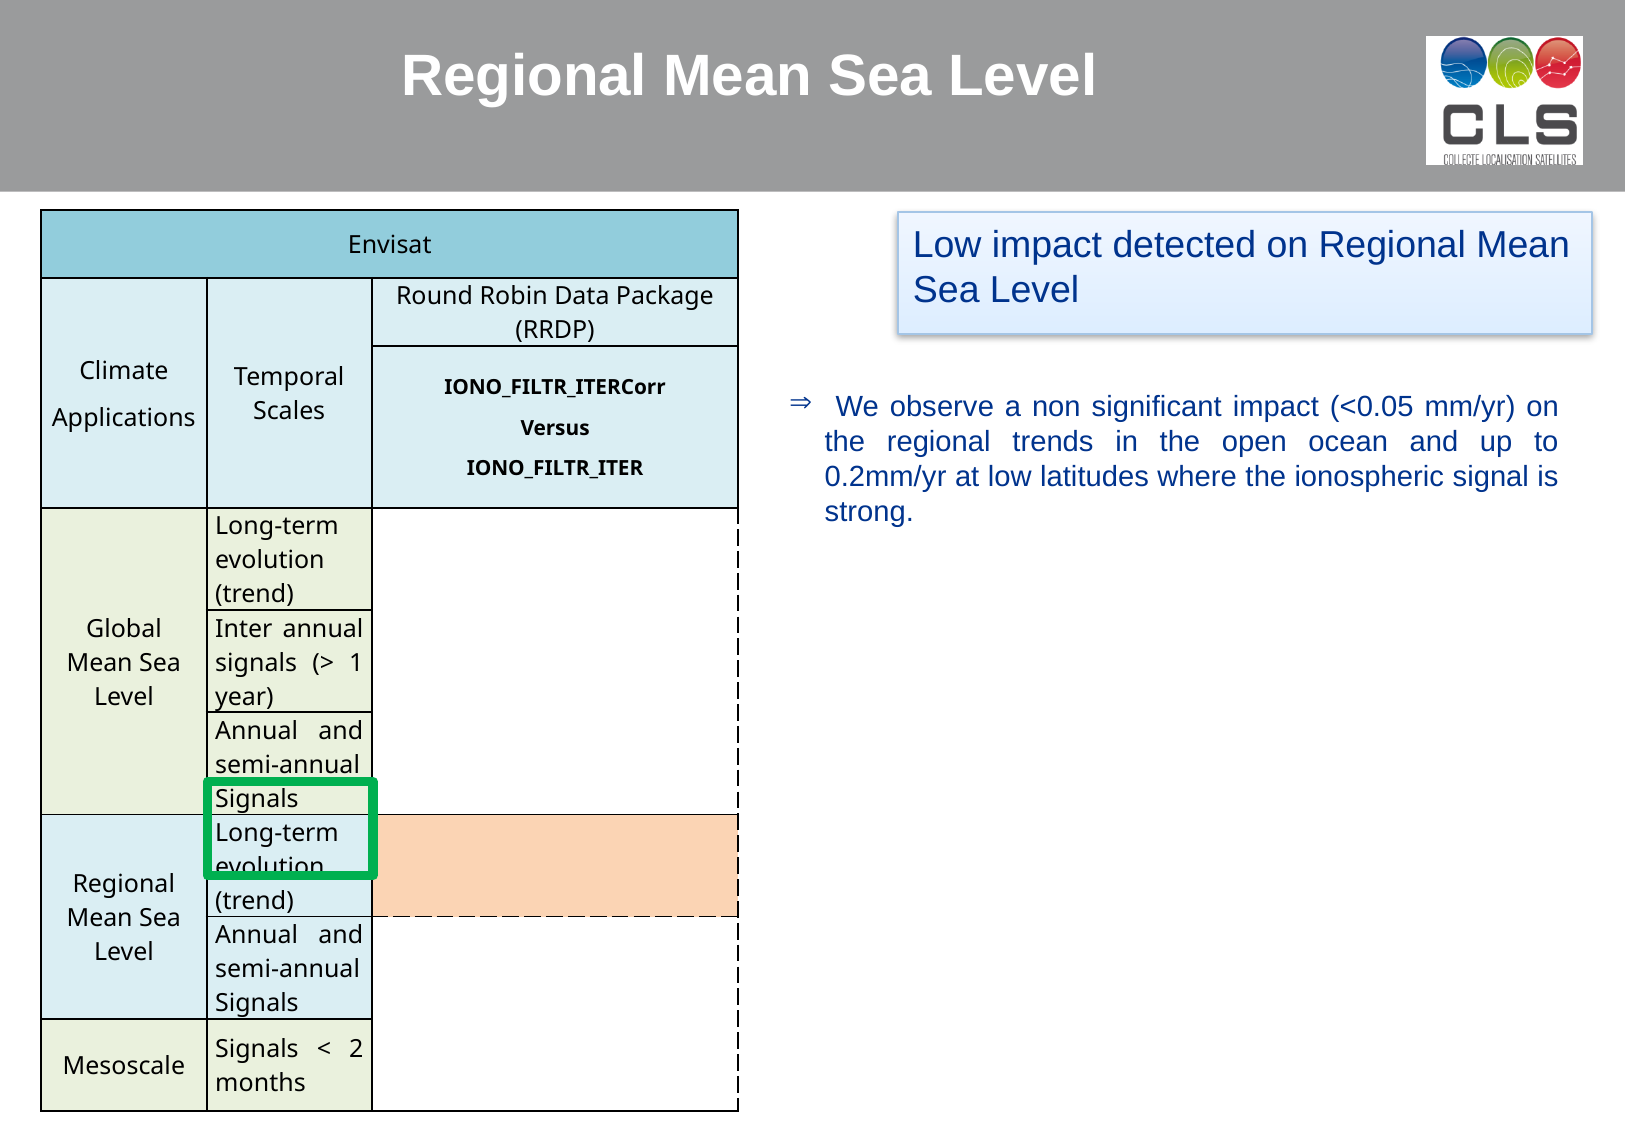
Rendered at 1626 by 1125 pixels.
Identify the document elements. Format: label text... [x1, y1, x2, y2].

table_cell Long-term evolution (trend) [208, 509, 371, 609]
table_cell Temporal Scales [208, 279, 371, 507]
text_box Low impact detected on Regional Mean Sea Level [897, 211, 1593, 335]
text_box We observe a non significant impact (<0.05 mm/yr) on the regional trends in the open ocean and up to 0.2mm/yr at low latitudes where the ionospheric signal is strong. [774, 379, 1575, 570]
table_cell Regional Mean Sea Level [42, 815, 206, 1018]
table_cell Annual and semi-annual Signals [208, 917, 371, 1018]
table_header Envisat [42, 211, 737, 277]
table_cell Mesoscale [42, 1020, 206, 1110]
table_cell Long-term evolution (trend) [208, 878, 371, 916]
picture [1426, 36, 1583, 165]
table_cell [373, 815, 738, 917]
table_cell Climate Applications [42, 279, 206, 507]
table_cell Round Robin Data Package (RRDP) [373, 279, 737, 345]
table_cell Inter annual signals (> 1 year) [208, 611, 371, 711]
table_cell Signals < 2 months [208, 1020, 371, 1110]
text_box Regional Mean Sea Level [386, 40, 1162, 119]
table_cell Global Mean Sea Level [42, 509, 206, 814]
text_box [205, 779, 375, 878]
table_cell Annual and semi-annual Signals [208, 713, 371, 779]
table_cell [373, 917, 738, 1110]
table_cell IONO_FILTR_ITERCorr Versus IONO_FILTR_ITER [373, 347, 737, 507]
table_cell [373, 509, 738, 814]
